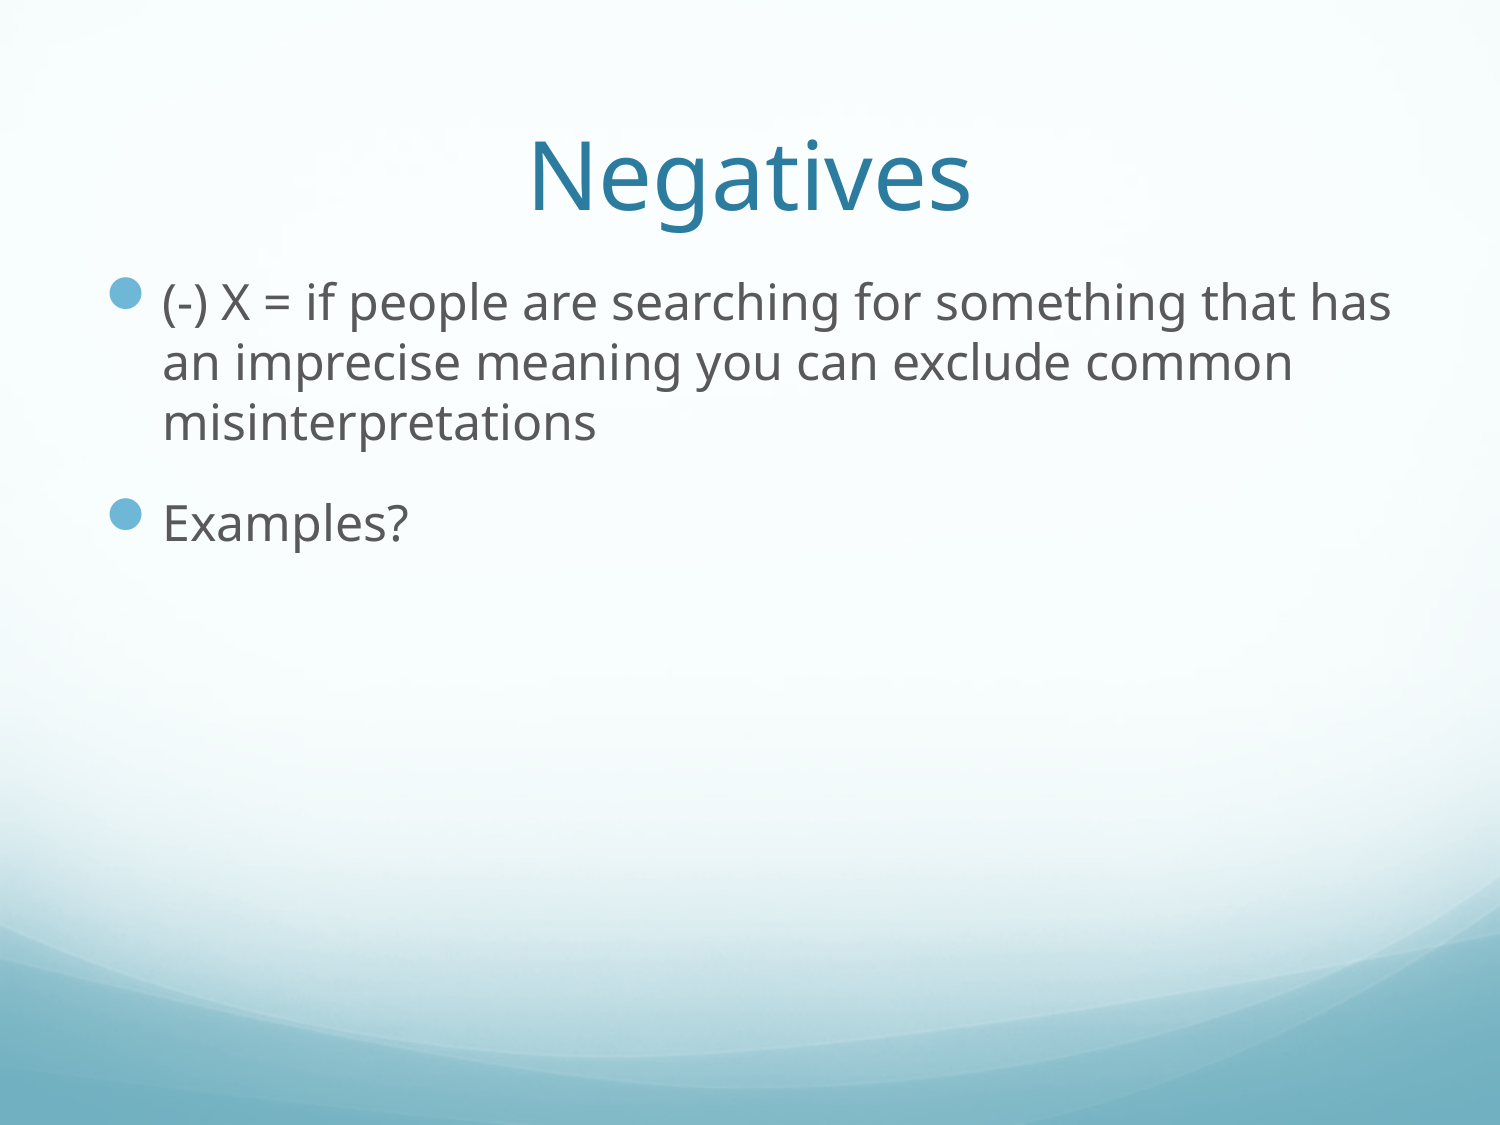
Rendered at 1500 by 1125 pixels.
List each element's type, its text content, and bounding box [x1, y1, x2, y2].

list (-) X = if people are searching for something that has an imprecise meaning you can exclude common misinterpretations Examples? [90, 262, 1410, 975]
title Negatives [90, 17, 1410, 237]
